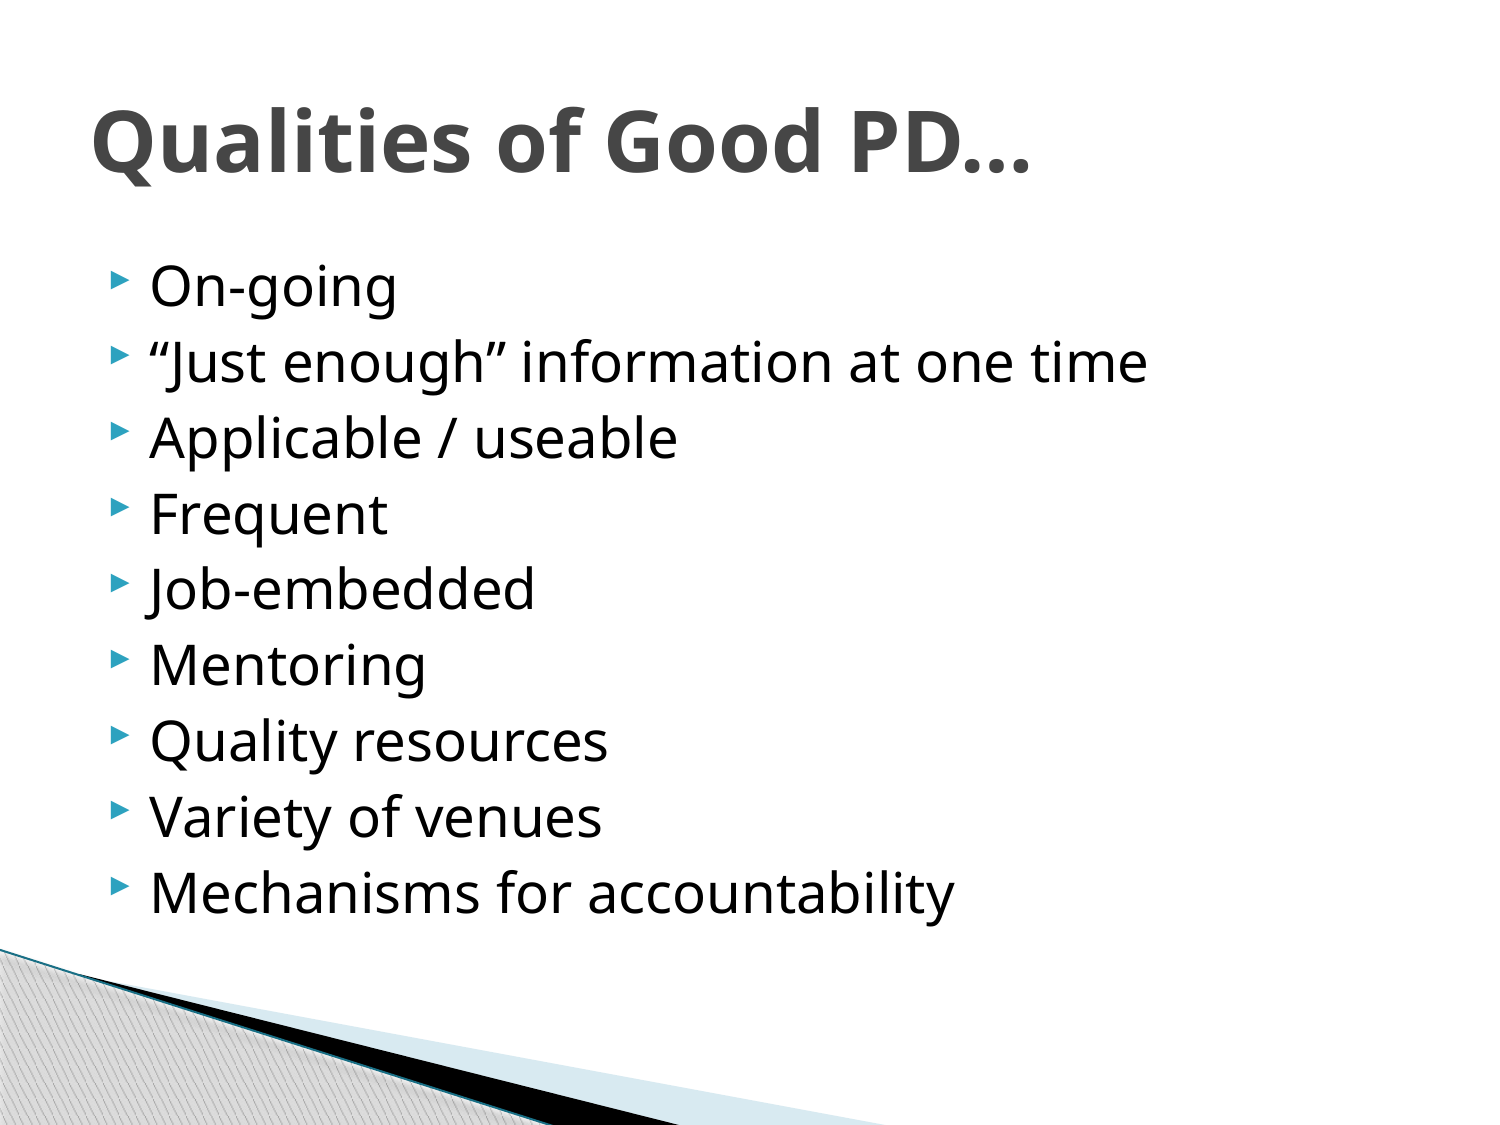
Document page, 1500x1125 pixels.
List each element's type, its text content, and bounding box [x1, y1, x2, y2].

title Qualities of Good PD… [75, 45, 1425, 233]
list On-going “Just enough” information at one time Applicable / useable Frequent Job-embedded Mentoring Quality resources Variety of venues Mechanisms for accountability [75, 243, 1425, 986]
